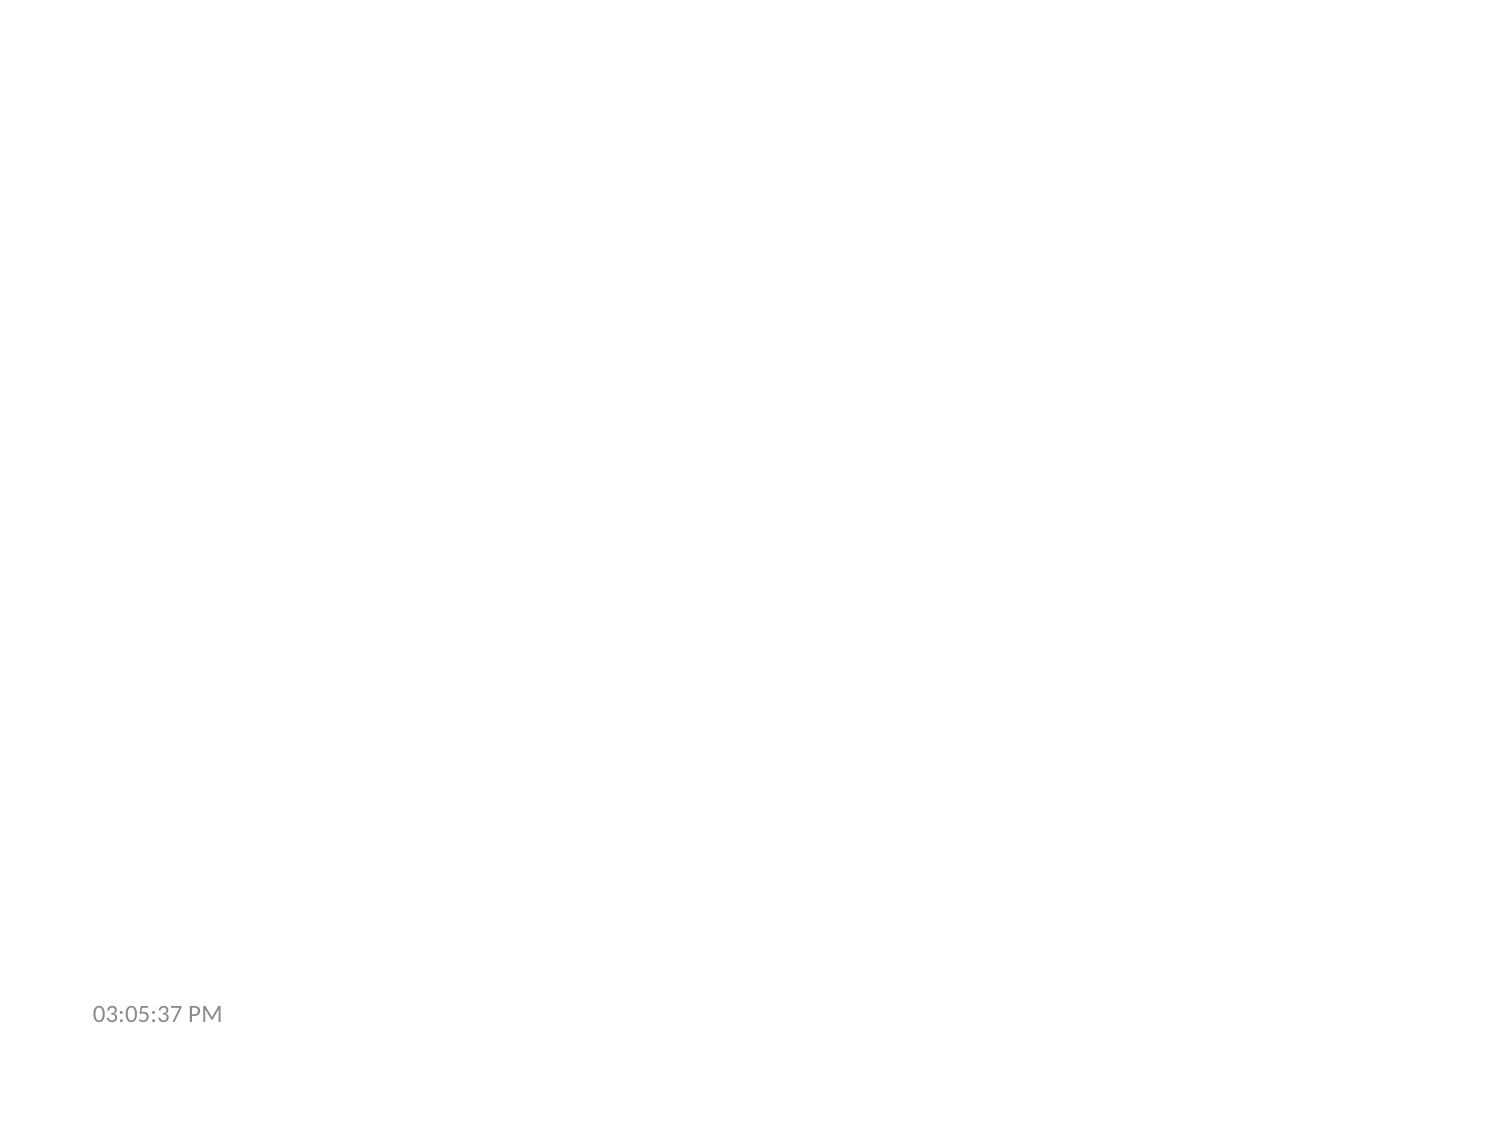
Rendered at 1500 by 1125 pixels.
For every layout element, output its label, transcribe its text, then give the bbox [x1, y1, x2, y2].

text_box 3:35:09 PM [77, 982, 428, 1043]
